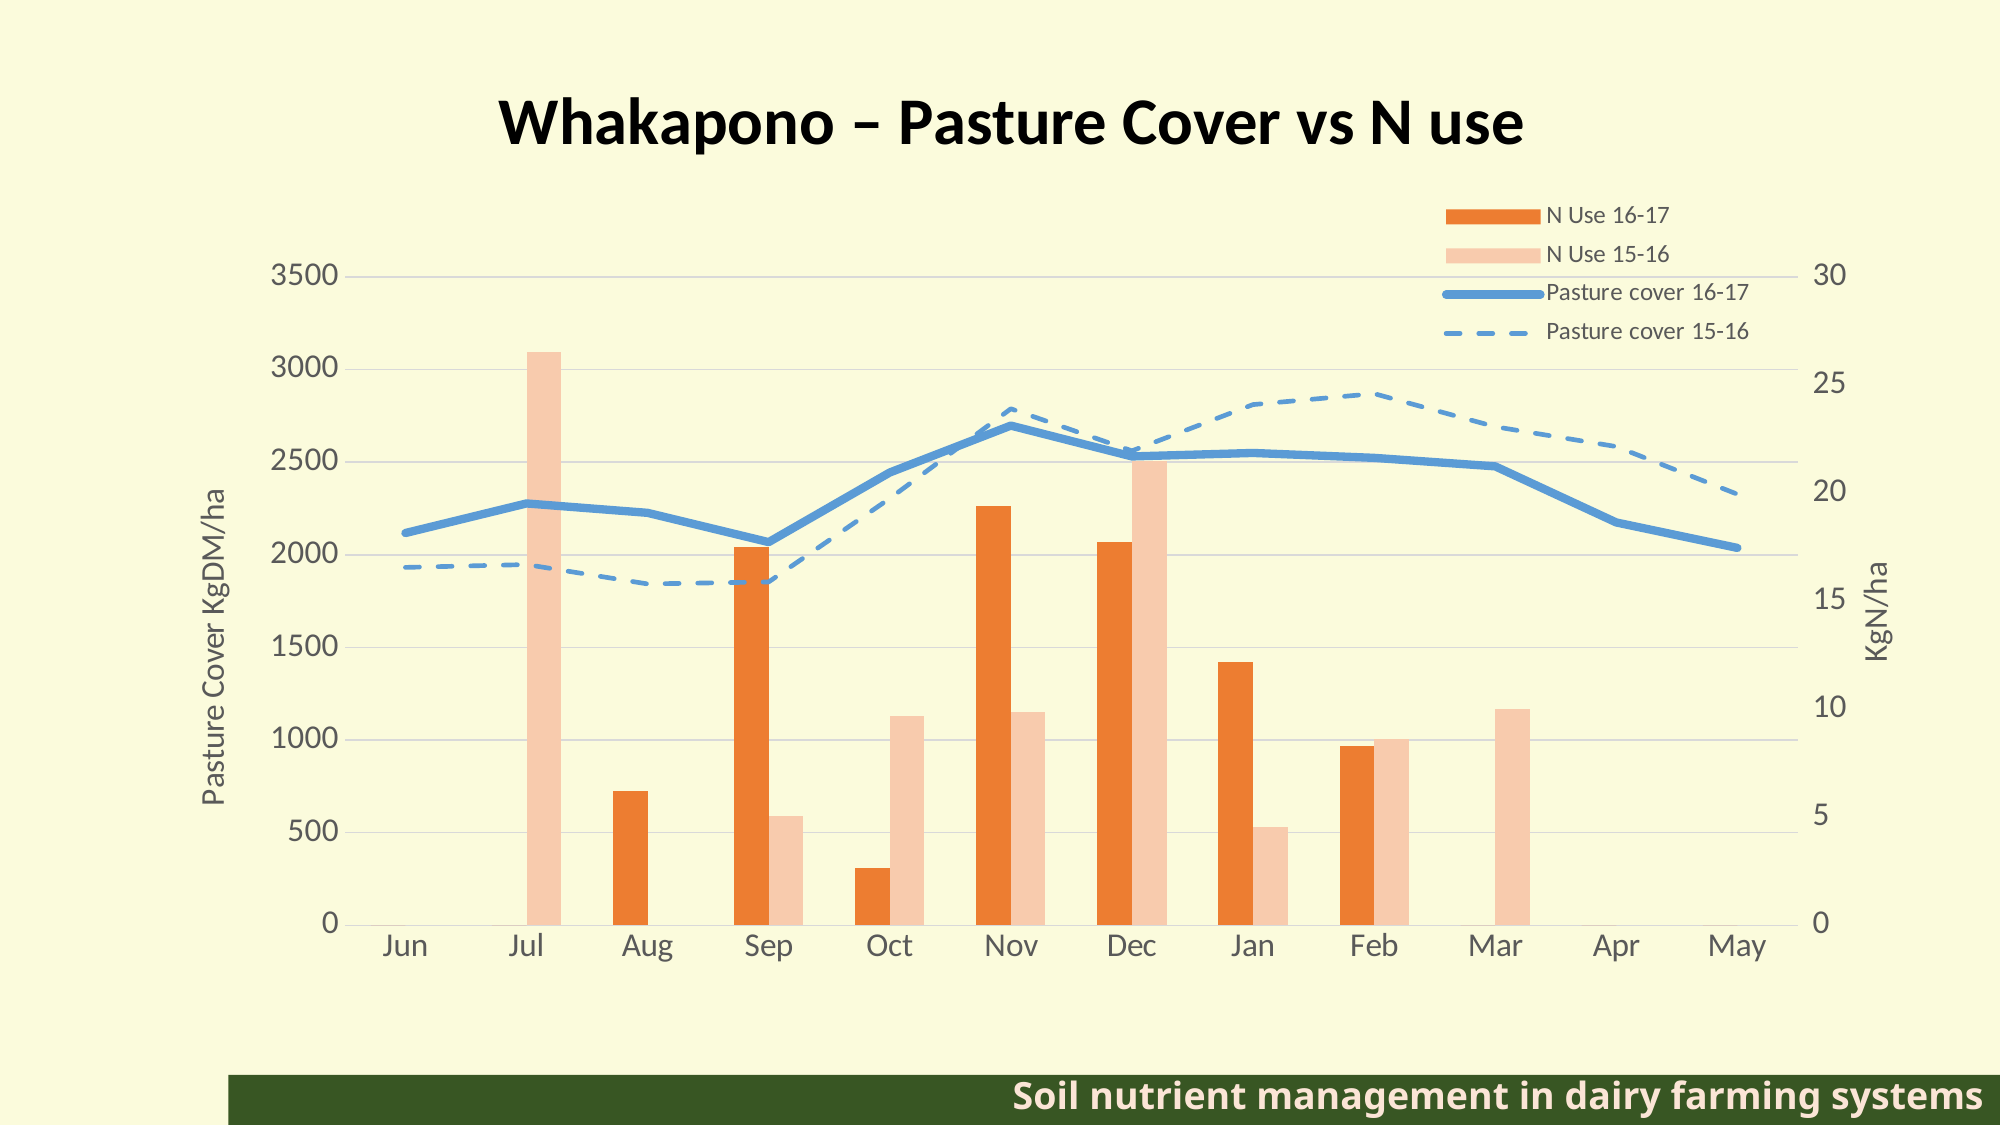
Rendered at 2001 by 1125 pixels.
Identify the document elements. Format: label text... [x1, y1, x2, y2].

chart [171, 186, 1905, 1010]
title Soil nutrient management in dairy farming systems [228, 1074, 2000, 1125]
text_box Whakapono – Pasture Cover vs N use [281, 70, 1742, 166]
